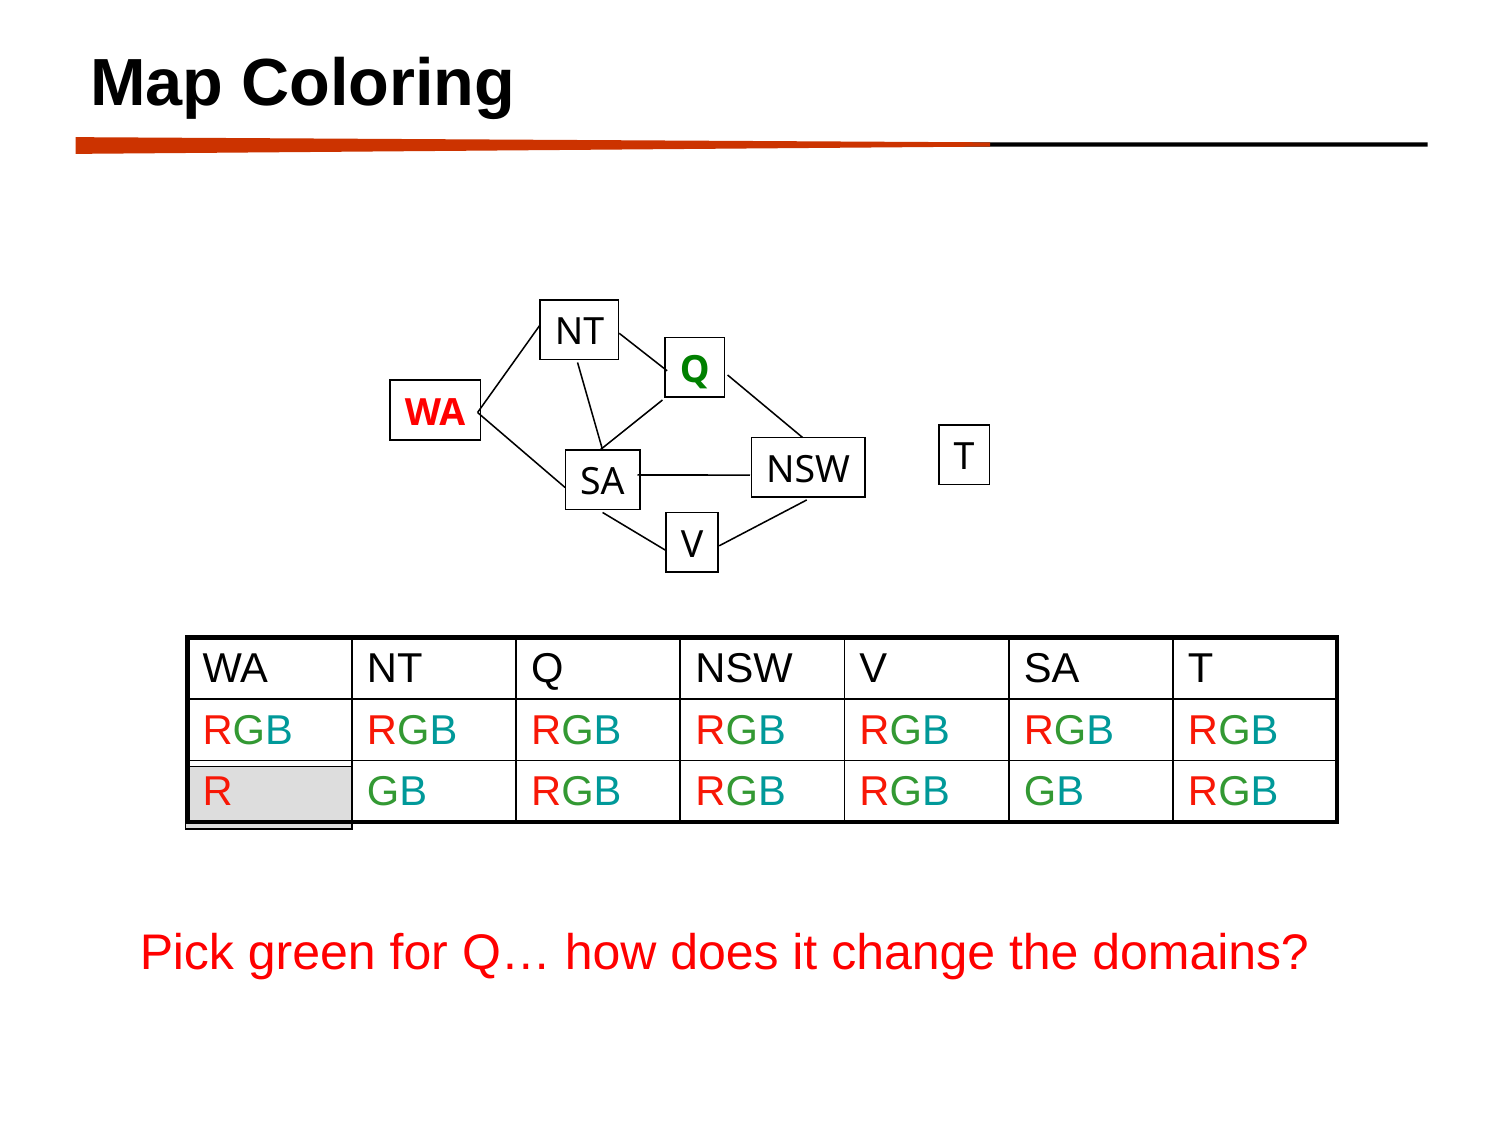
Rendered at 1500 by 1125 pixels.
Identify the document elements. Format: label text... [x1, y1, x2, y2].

table_header Q [517, 640, 679, 698]
table_header NSW [681, 640, 844, 698]
table_cell RGB [845, 761, 1008, 820]
table_header SA [1010, 640, 1172, 698]
table_cell RGB [353, 700, 515, 760]
table_header WA [190, 640, 351, 698]
table_cell GB [353, 761, 515, 820]
table_cell RGB [681, 761, 844, 820]
text_box [185, 824, 352, 830]
table_header V [845, 640, 1008, 698]
table_cell RGB [190, 700, 351, 760]
table_cell RGB [845, 700, 1008, 760]
table_cell RGB [517, 700, 679, 760]
table_cell R [190, 761, 351, 820]
table_cell RGB [1010, 700, 1172, 760]
table_cell GB [1010, 761, 1172, 820]
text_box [387, 299, 992, 575]
table_cell RGB [1174, 761, 1335, 820]
title Map Coloring [74, 24, 1426, 133]
table_cell RGB [681, 700, 844, 760]
table_cell RGB [517, 761, 679, 820]
table_cell RGB [1174, 700, 1335, 760]
table_header NT [353, 640, 515, 698]
text_box Pick green for Q… how does it change the domains? [125, 912, 1438, 988]
table_header T [1174, 640, 1335, 698]
